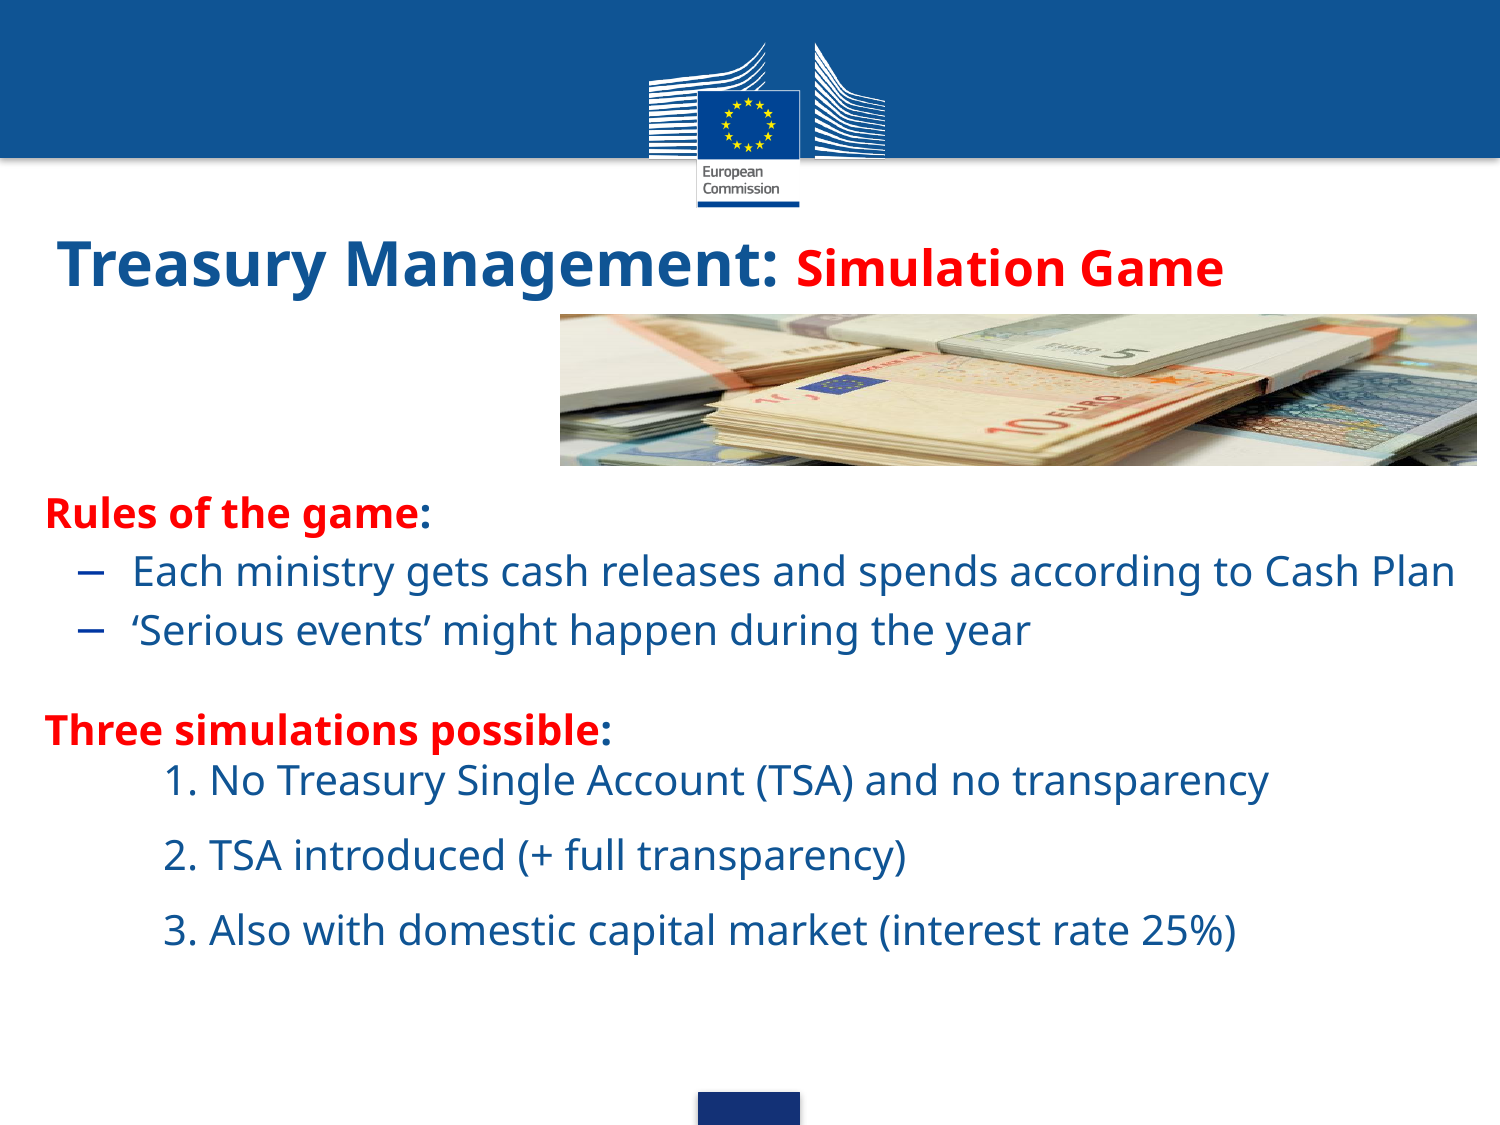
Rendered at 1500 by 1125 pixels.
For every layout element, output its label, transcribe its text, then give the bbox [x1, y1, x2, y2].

picture [649, 42, 885, 208]
picture [560, 314, 1477, 467]
title Treasury Management: Simulation Game [40, 213, 1477, 309]
list Rules of the game: Each ministry gets cash releases and spends according to Cash Plan ‘Serious events’ might happen during the year Three simulations possible: 1. No Treasury Single Account (TSA) and no transparency 2. TSA introduced (+ full transparency) 3. Also with domestic capital market (interest rate 25%) [29, 479, 1477, 1079]
